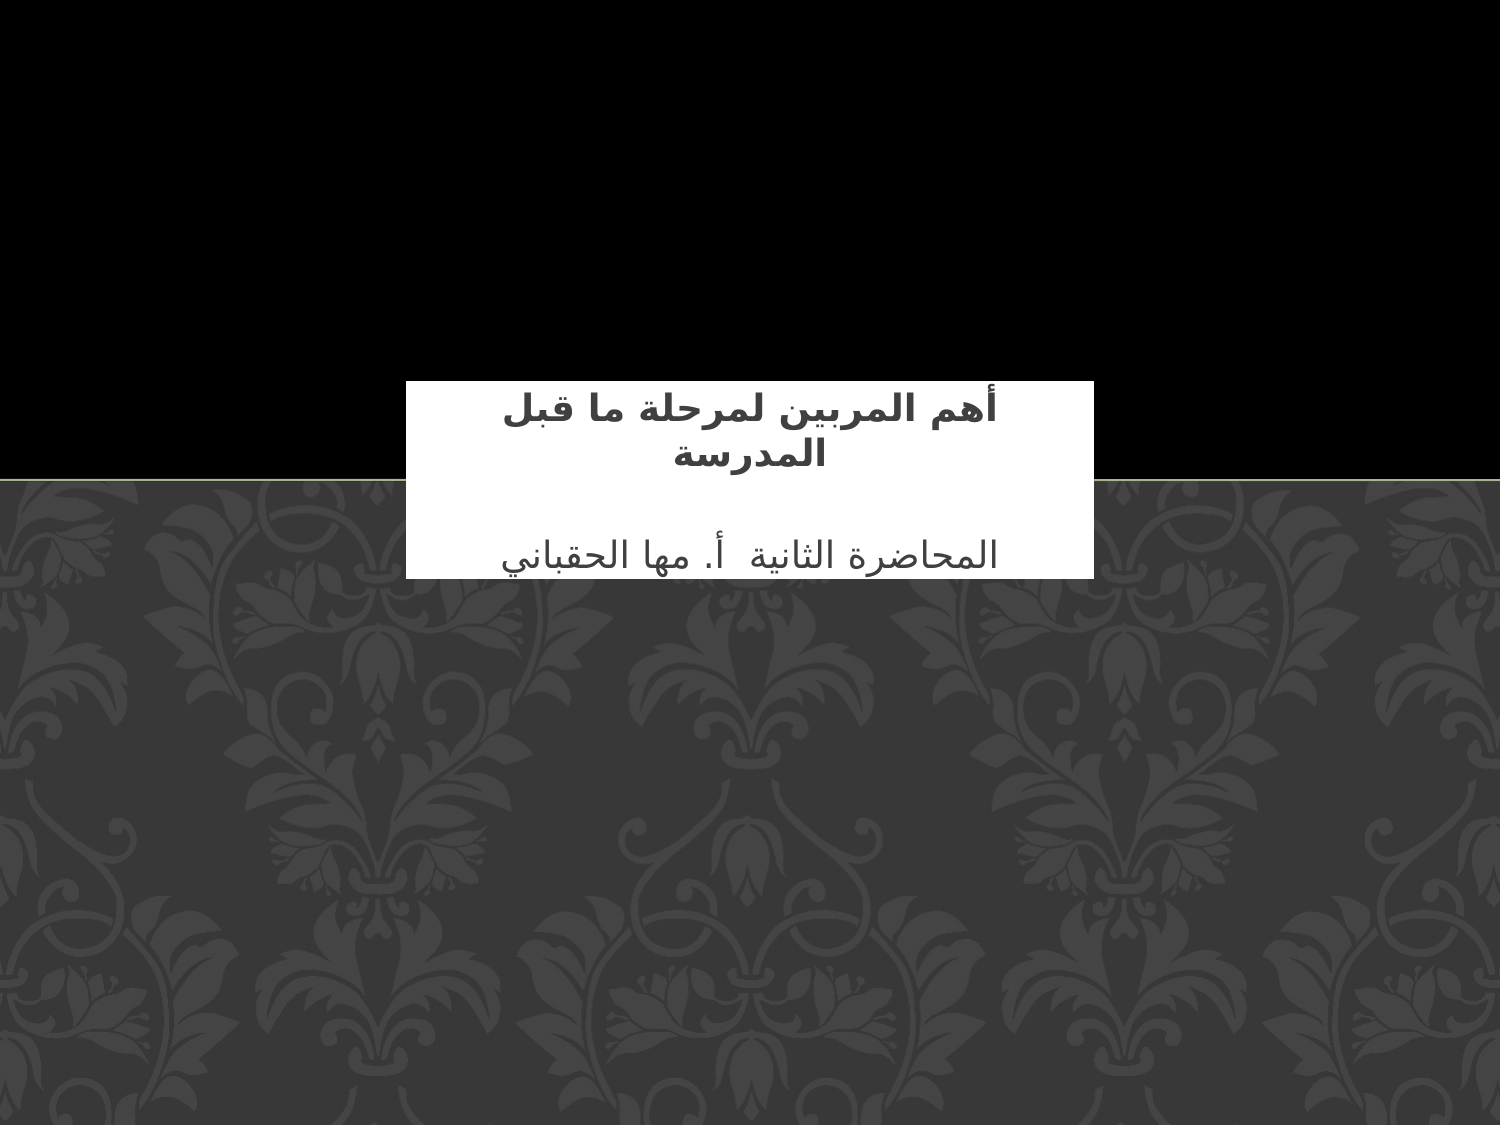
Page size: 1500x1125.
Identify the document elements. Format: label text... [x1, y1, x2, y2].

title أهم المربين لمرحلة ما قبل المدرسة [415, 369, 1085, 480]
subtitle المحاضرة الثانية أ. مها الحقباني [420, 508, 1080, 579]
